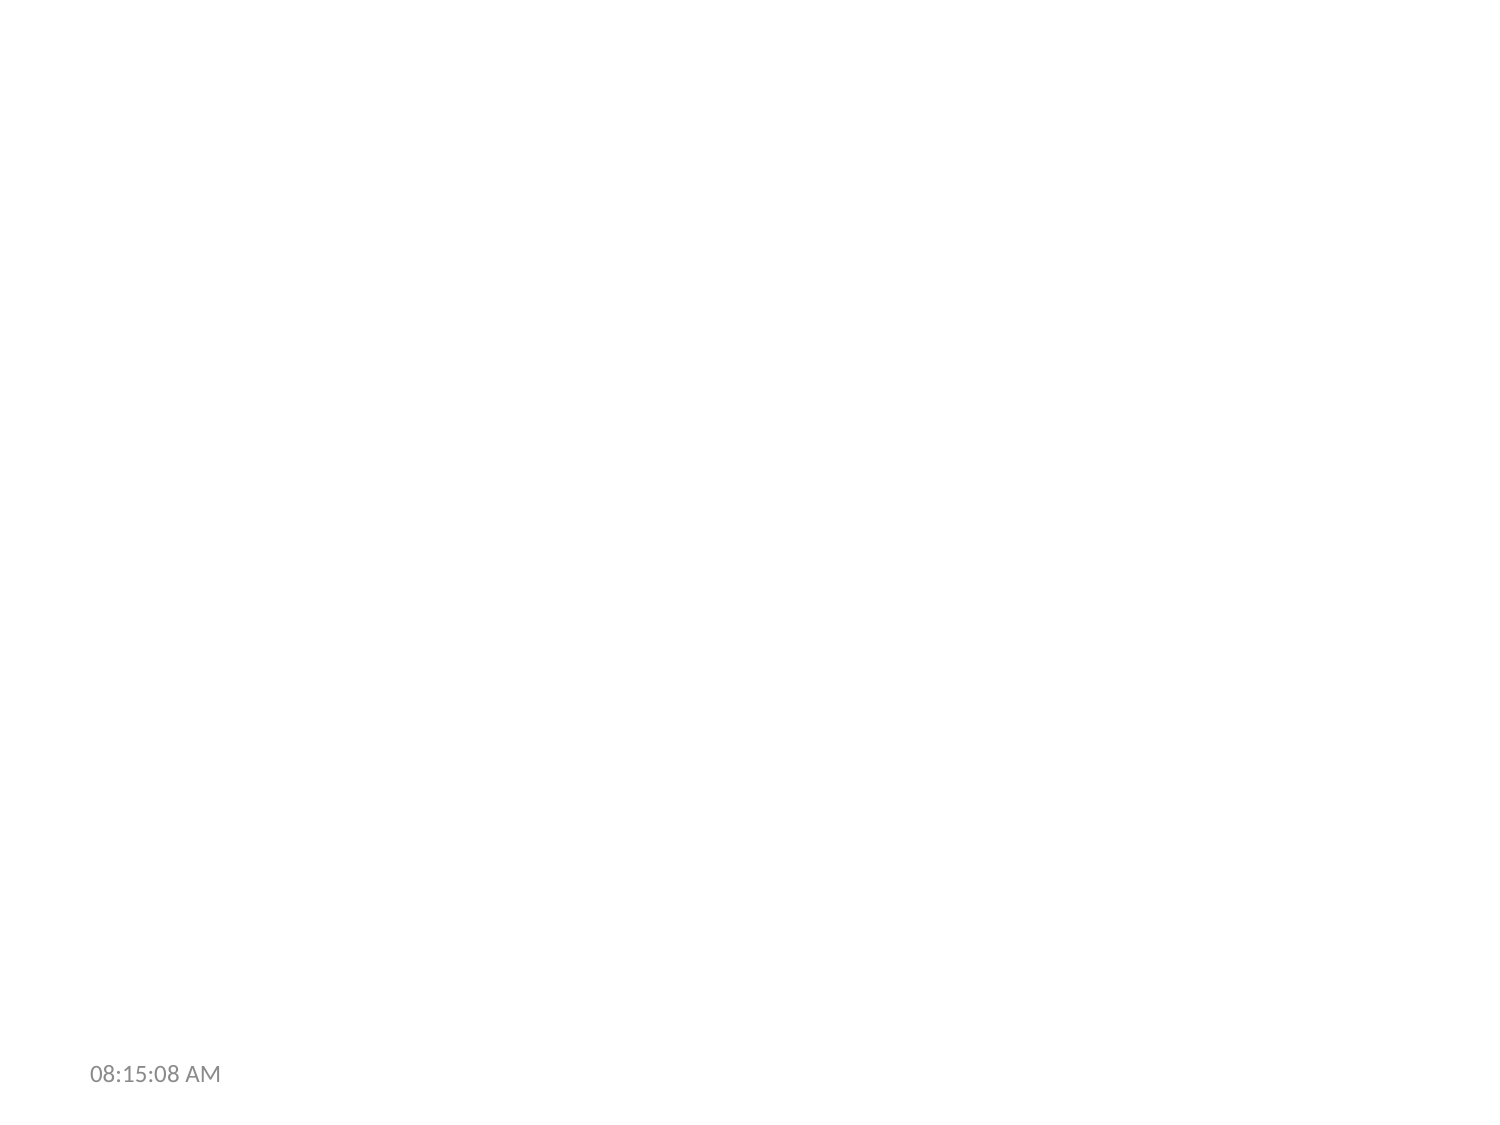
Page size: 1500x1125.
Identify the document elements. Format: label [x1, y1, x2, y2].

slide_number [75, 1042, 425, 1103]
